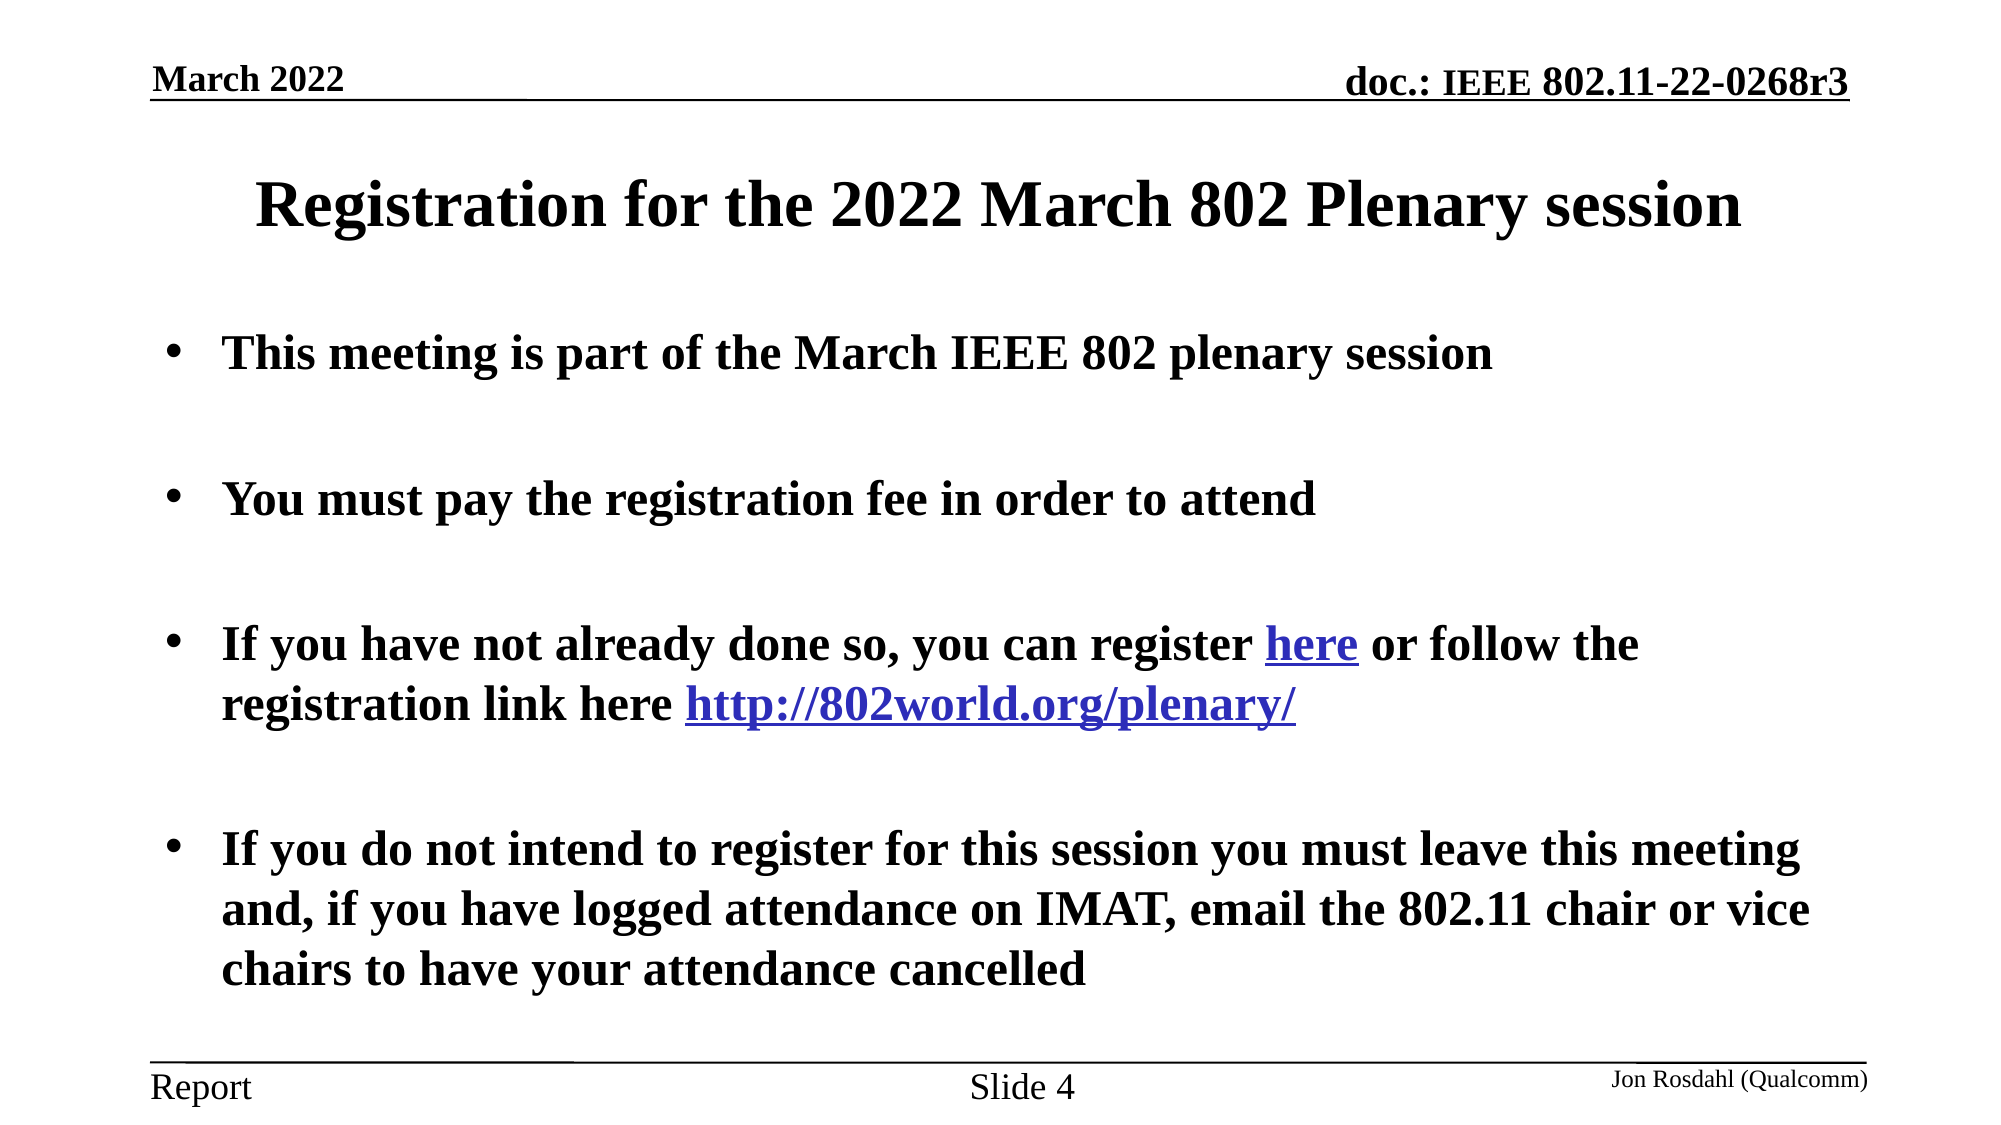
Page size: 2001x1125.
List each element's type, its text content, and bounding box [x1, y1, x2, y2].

footer Jon Rosdahl (Qualcomm) [1171, 1061, 1869, 1093]
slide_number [152, 54, 563, 100]
slide_number Slide 4 [950, 1061, 1095, 1125]
title Registration for the 2022 March 802 Plenary session [149, 112, 1850, 288]
list This meeting is part of the March IEEE 802 plenary session You must pay the registration fee in order to attend If you have not already done so, you can register here or follow the registration link here http://802world.org/plenary/ If you do not intend to register for this session you must leave this meeting and, if you have logged attendance on IMAT, email the 802.11 chair or vice chairs to have your attendance cancelled [149, 312, 1850, 1063]
